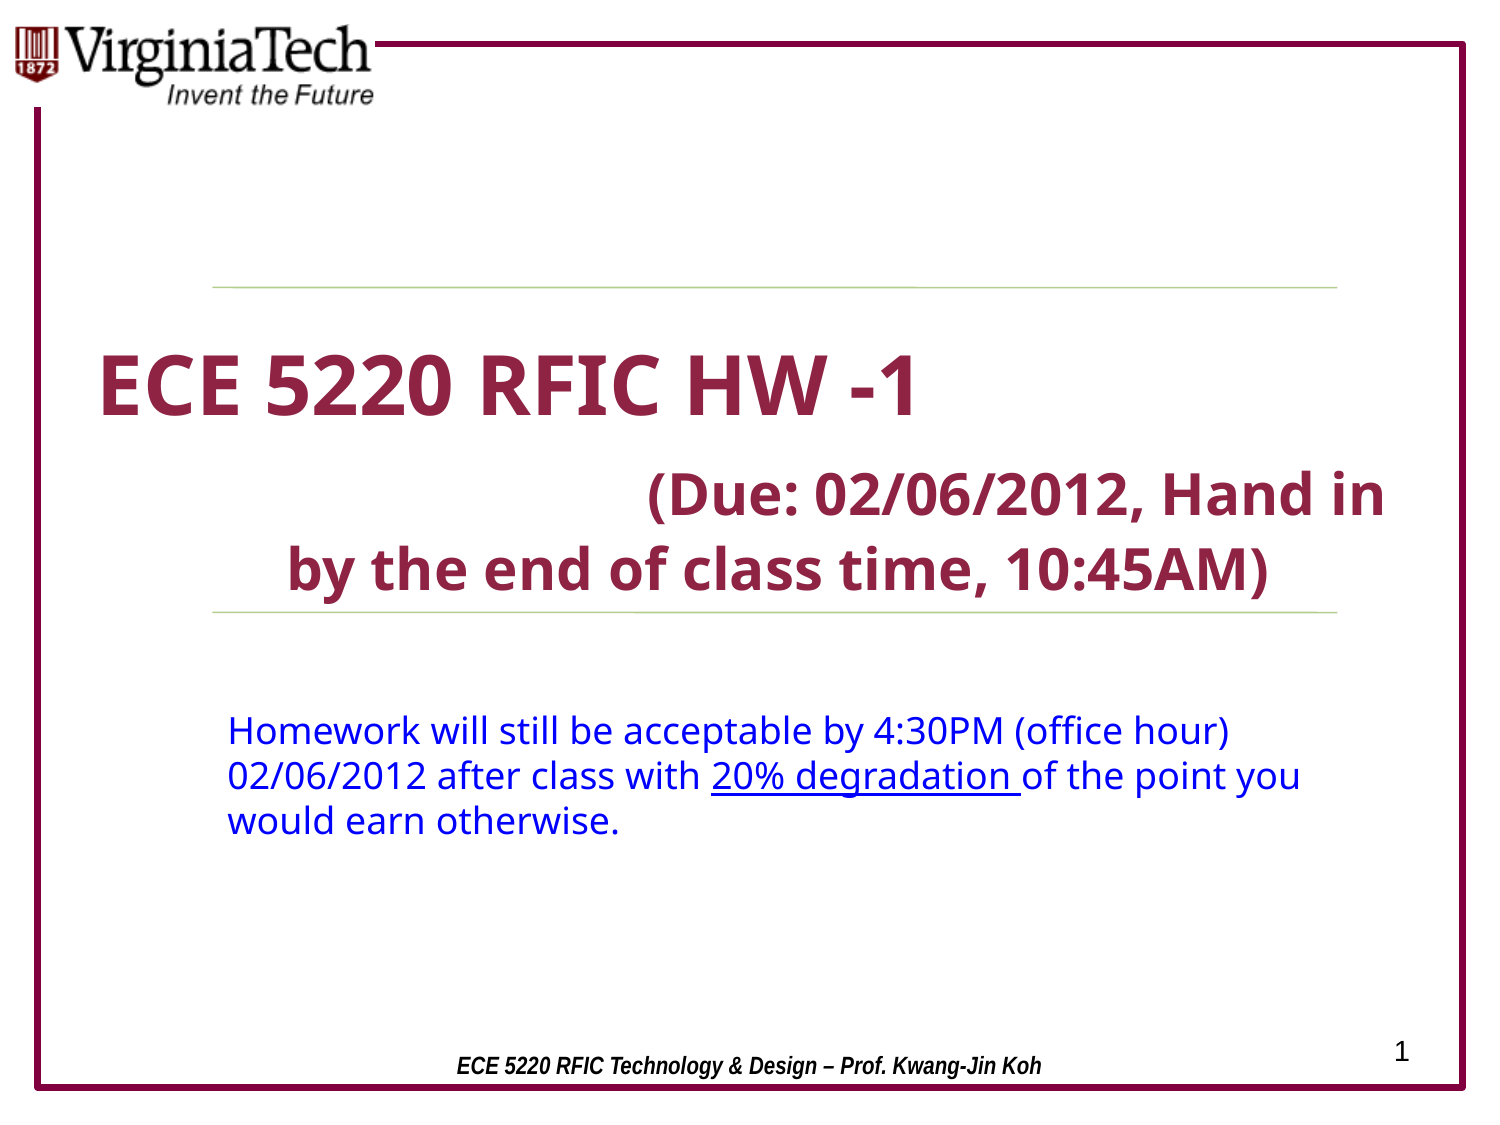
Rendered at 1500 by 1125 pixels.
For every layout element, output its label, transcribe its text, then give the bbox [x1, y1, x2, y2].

slide_number 1 [1074, 1024, 1425, 1103]
text_box Homework will still be acceptable by 4:30PM (office hour) 02/06/2012 after class with 20% degradation of the point you would earn otherwise. [212, 699, 1375, 850]
picture [15, 24, 375, 107]
list ECE 5220 RFIC HW -1 (Due: 02/06/2012, Hand in by the end of class time, 10:45AM) [75, 324, 1425, 600]
